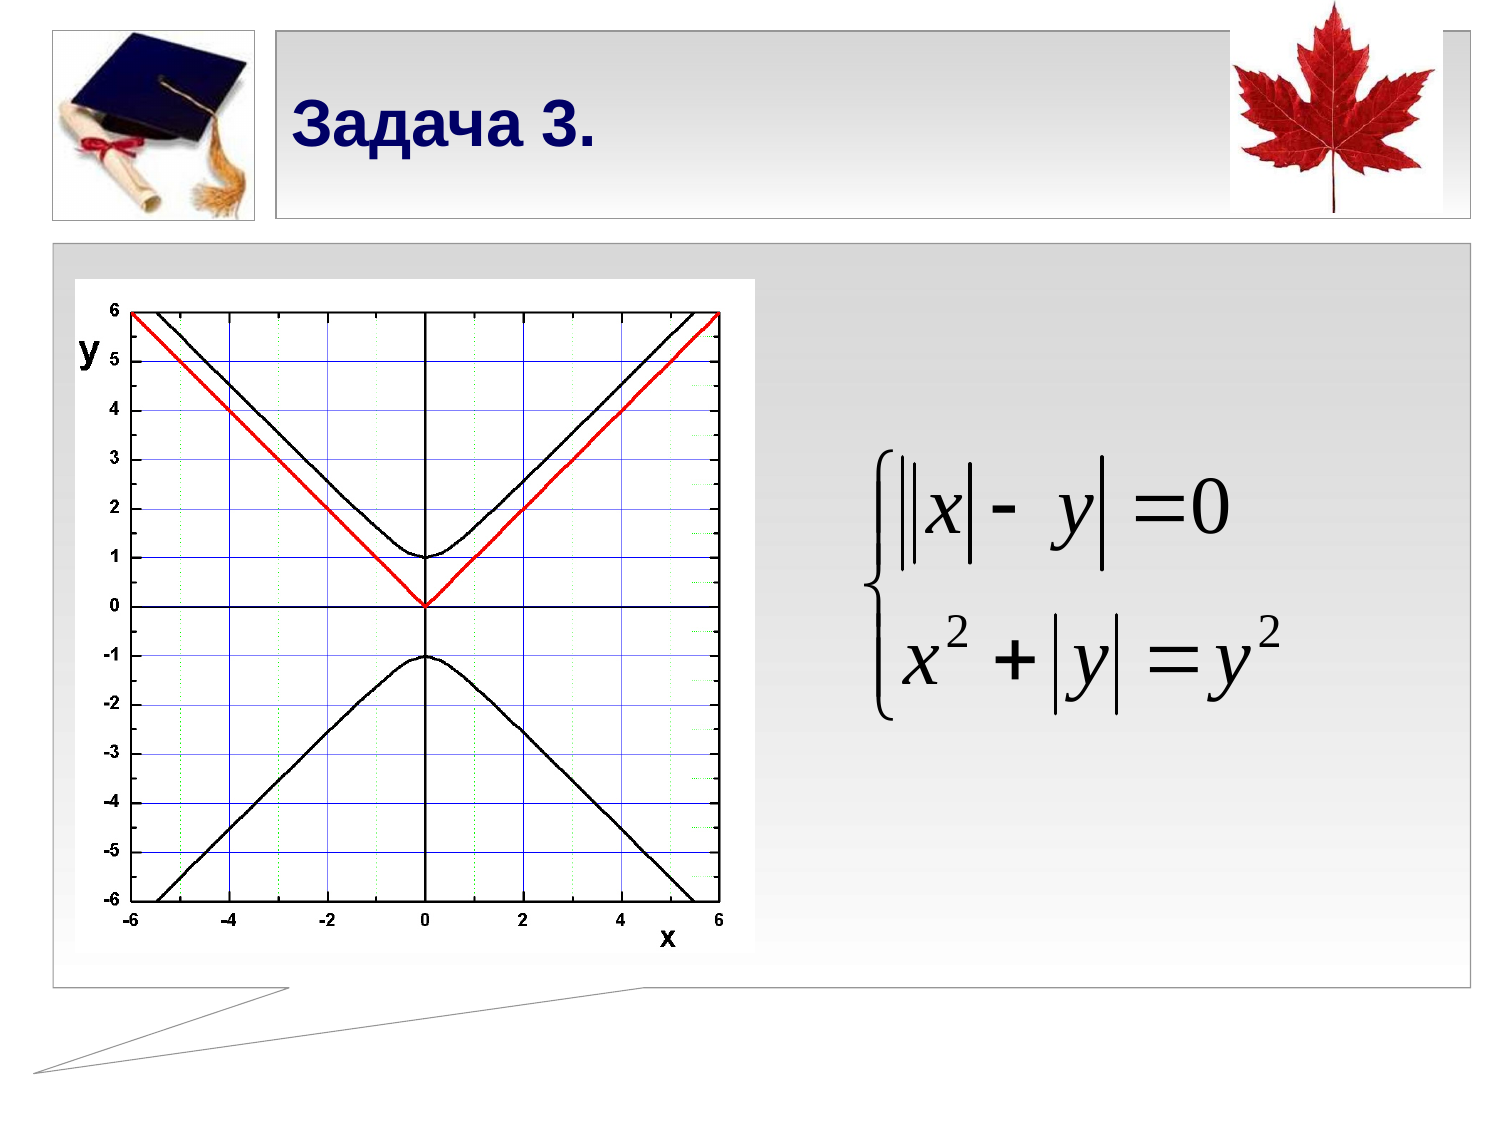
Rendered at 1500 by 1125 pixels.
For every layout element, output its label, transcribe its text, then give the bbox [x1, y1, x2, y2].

title Задача 3. [1444, 30, 1471, 219]
picture [1230, 0, 1443, 213]
title Задача 3. [275, 30, 1228, 219]
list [74, 279, 755, 953]
picture [53, 31, 254, 220]
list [845, 433, 1302, 738]
